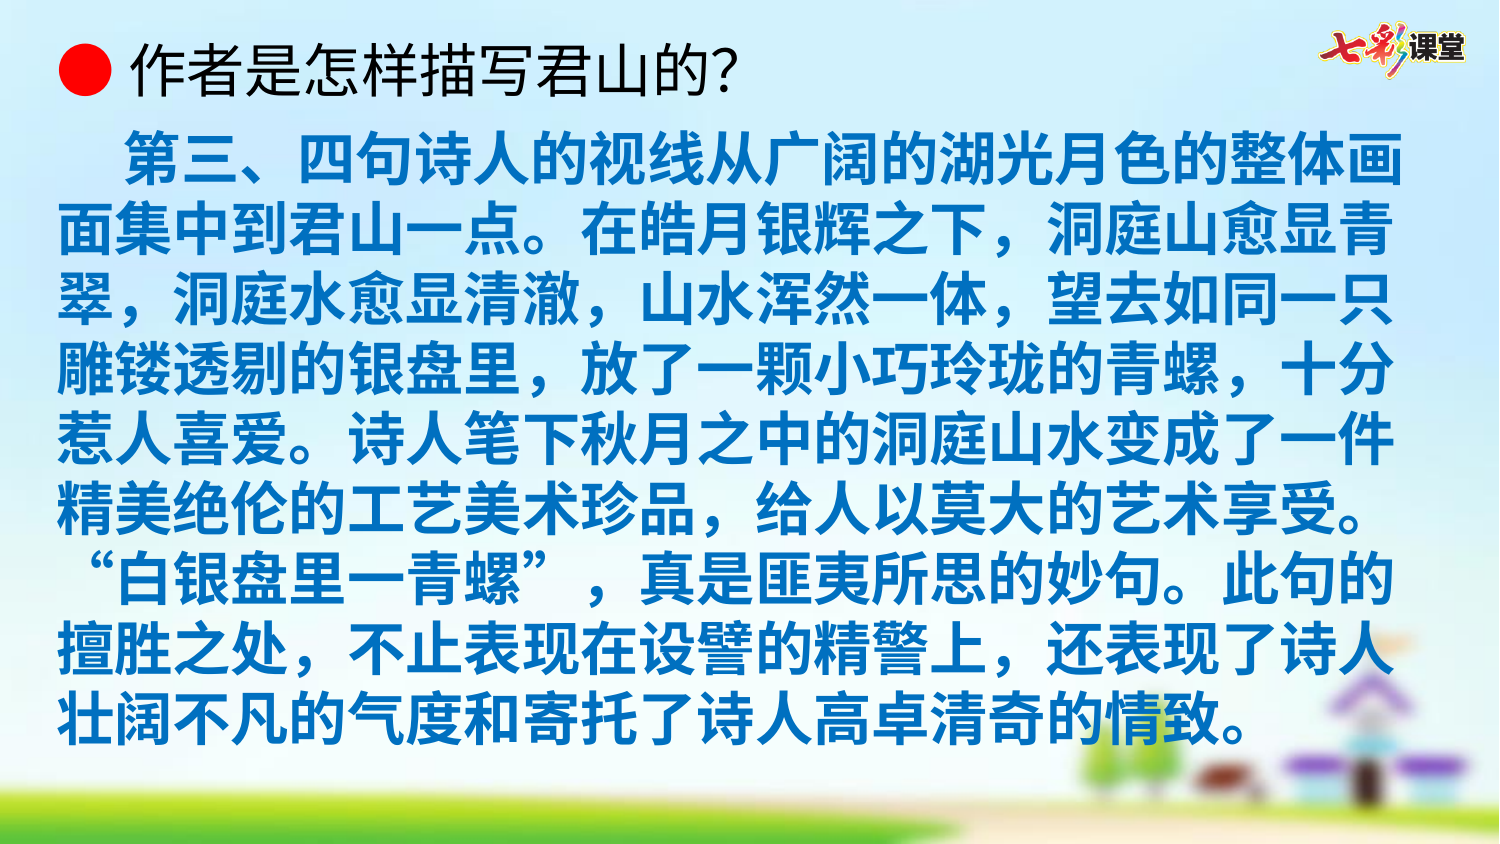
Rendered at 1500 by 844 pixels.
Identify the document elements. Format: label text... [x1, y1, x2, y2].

text_box ●作者是怎样描写君山的？ [41, 27, 810, 112]
text_box 第三、四句诗人的视线从广阔的湖光月色的整体画面集中到君山一点。在皓月银辉之下，洞庭山愈显青翠，洞庭水愈显清澈，山水浑然一体，望去如同一只雕镂透剔的银盘里，放了一颗小巧玲珑的青螺，十分惹人喜爱。诗人笔下秋月之中的洞庭山水变成了一件精美绝伦的工艺美术珍品，给人以莫大的艺术享受。“白银盘里一青螺”，真是匪夷所思的妙句。此句的擅胜之处，不止表现在设譬的精警上，还表现了诗人壮阔不凡的气度和寄托了诗人高卓清奇的情致。 [41, 114, 1459, 760]
picture [0, 0, 1499, 844]
